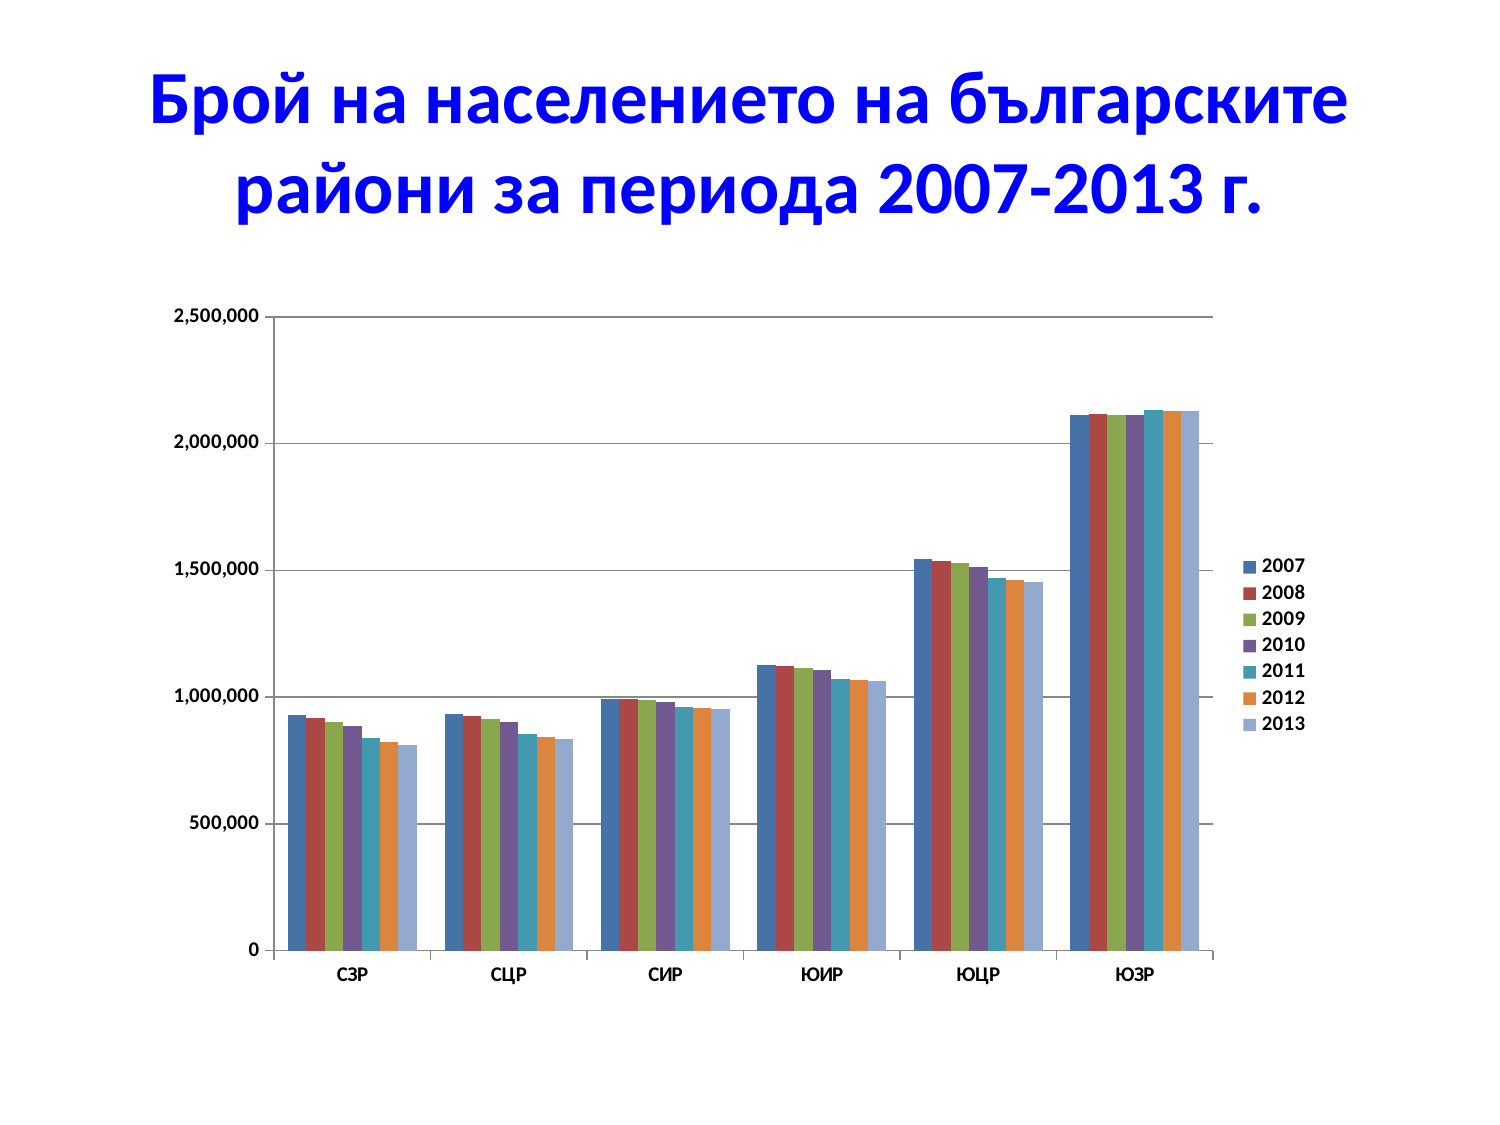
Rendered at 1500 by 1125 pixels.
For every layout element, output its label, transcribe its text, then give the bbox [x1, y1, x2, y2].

title Брой на населението на българските райони за периода 2007-2013 г. [75, 45, 1425, 233]
chart [149, 292, 1326, 1001]
